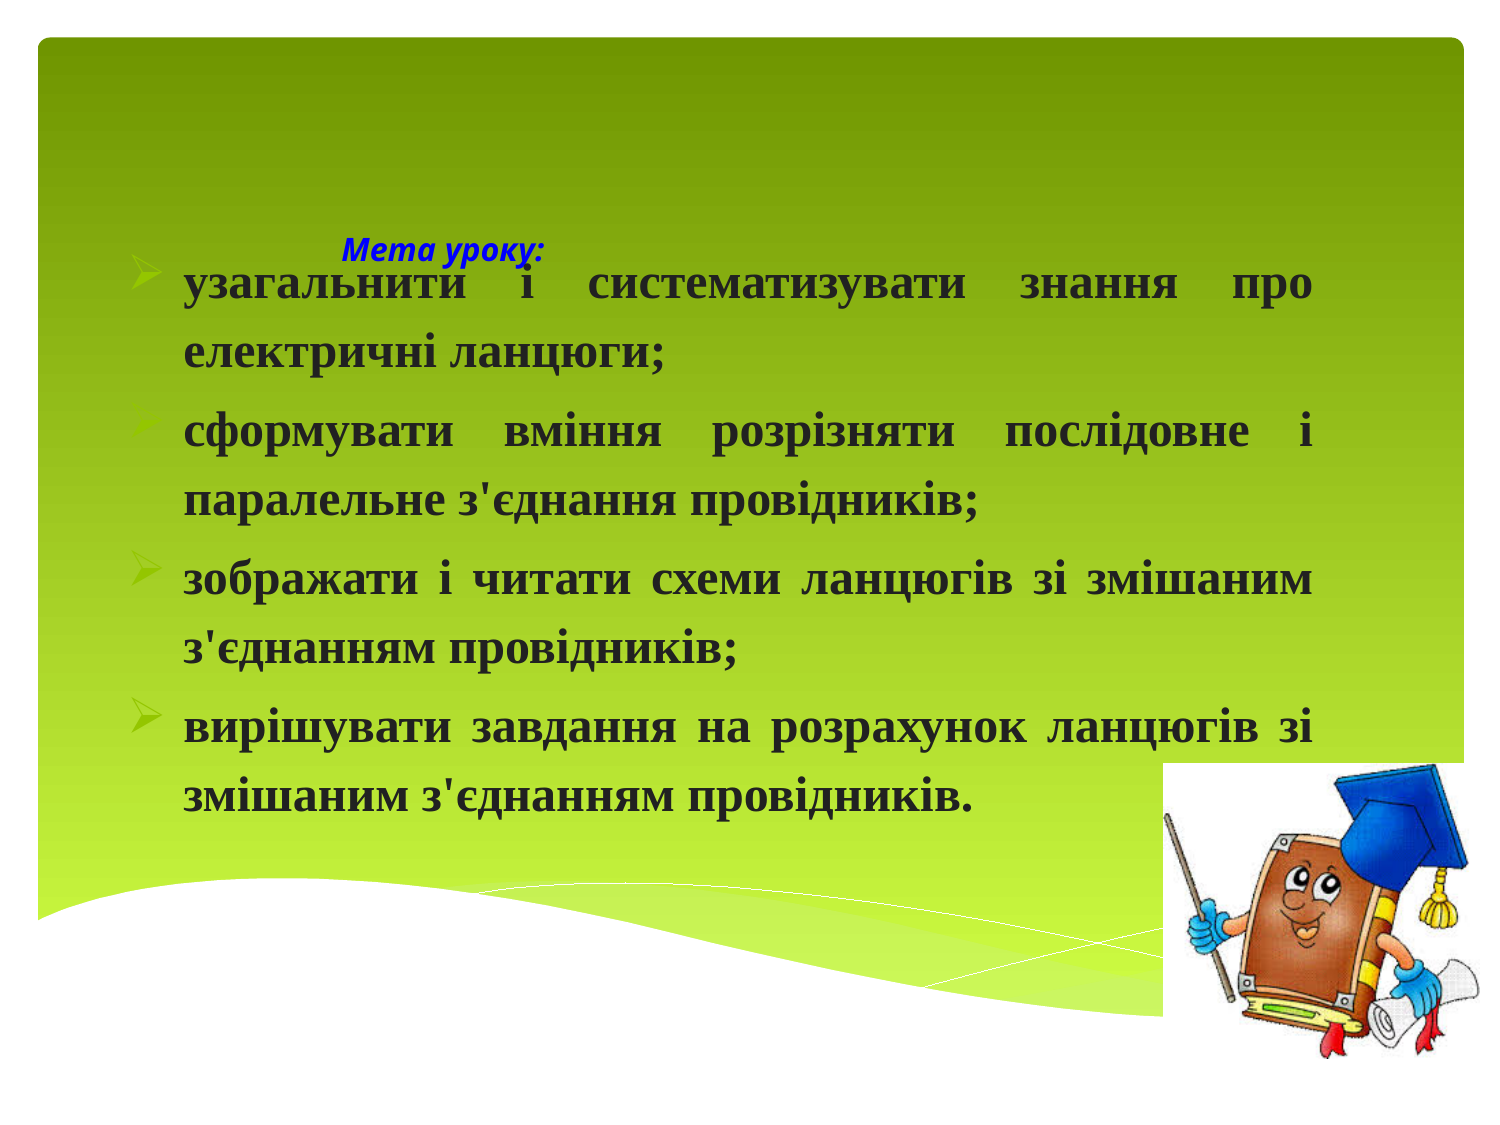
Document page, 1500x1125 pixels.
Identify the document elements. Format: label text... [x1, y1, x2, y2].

title Мета уроку: [88, 219, 798, 315]
picture [1163, 763, 1480, 1059]
subtitle узагальнити і систематизувати знання про електричні ланцюги; сформувати вміння розрізняти послідовне і паралельне з'єднання провідників; зображати і читати схеми ланцюгів зі змішаним з'єднанням провідників; вирішувати завдання на розрахунок ланцюгів зі змішаним з'єднанням провідників. [112, 231, 1329, 869]
